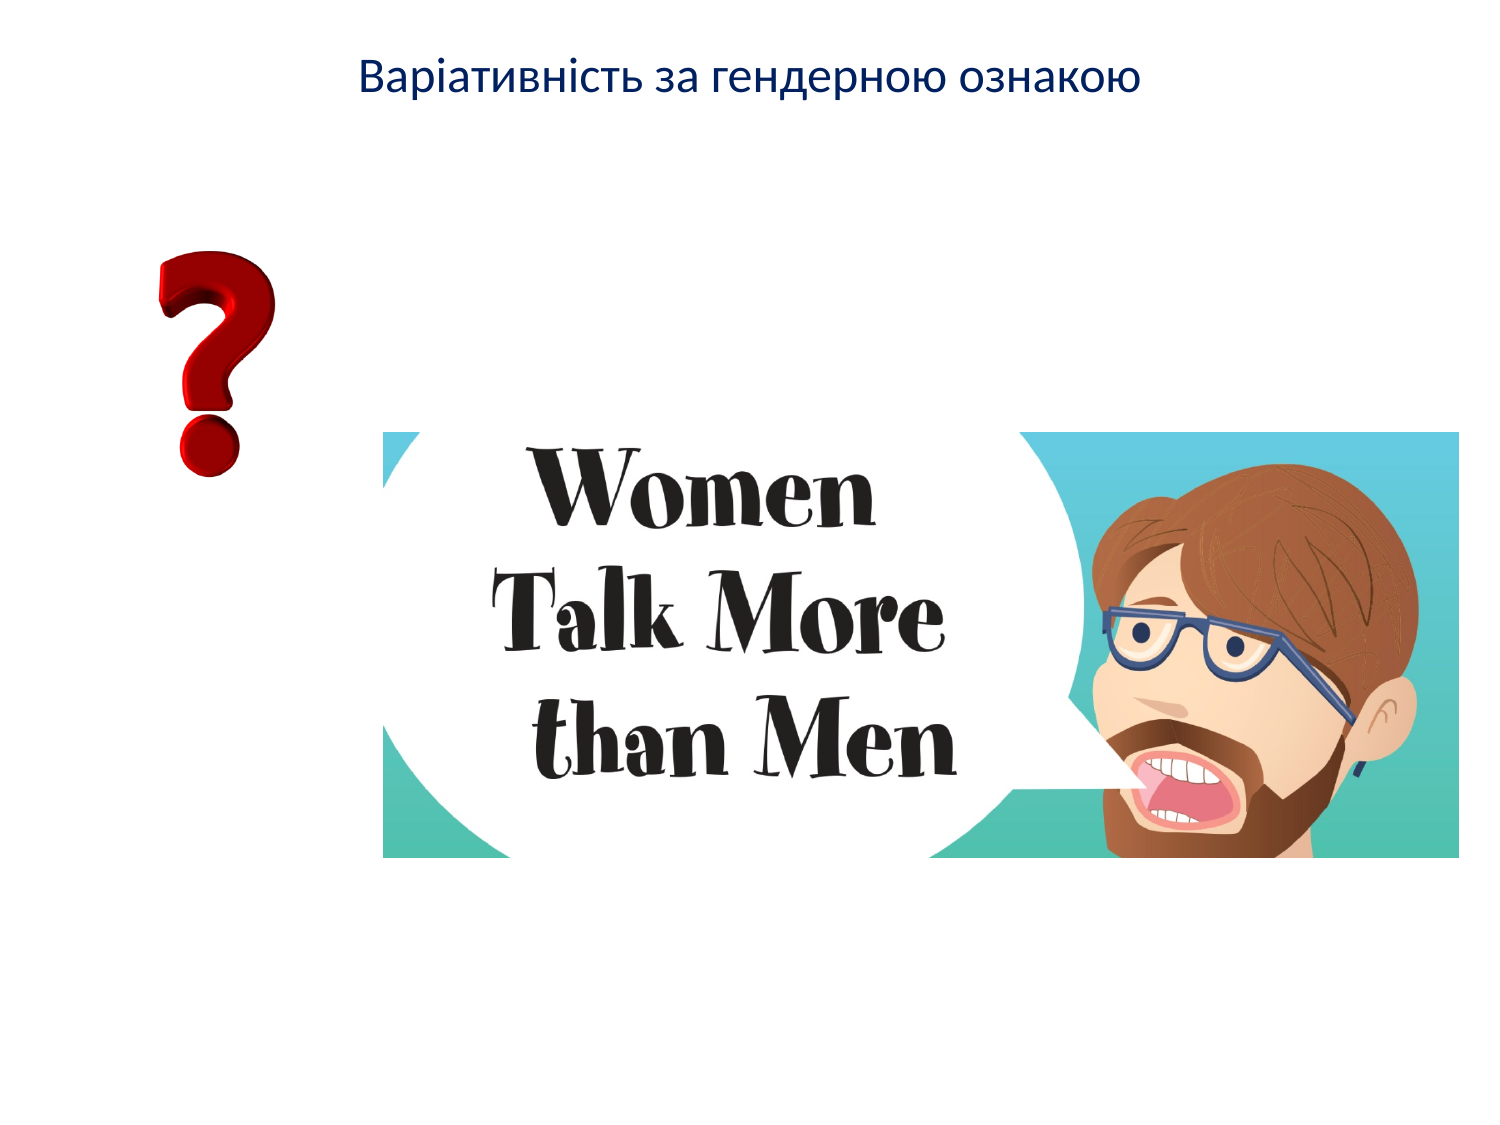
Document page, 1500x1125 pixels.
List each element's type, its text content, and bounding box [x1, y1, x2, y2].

title Варіативність за гендерною ознакою [75, 45, 1425, 161]
picture [383, 432, 1460, 859]
picture [76, 219, 356, 500]
